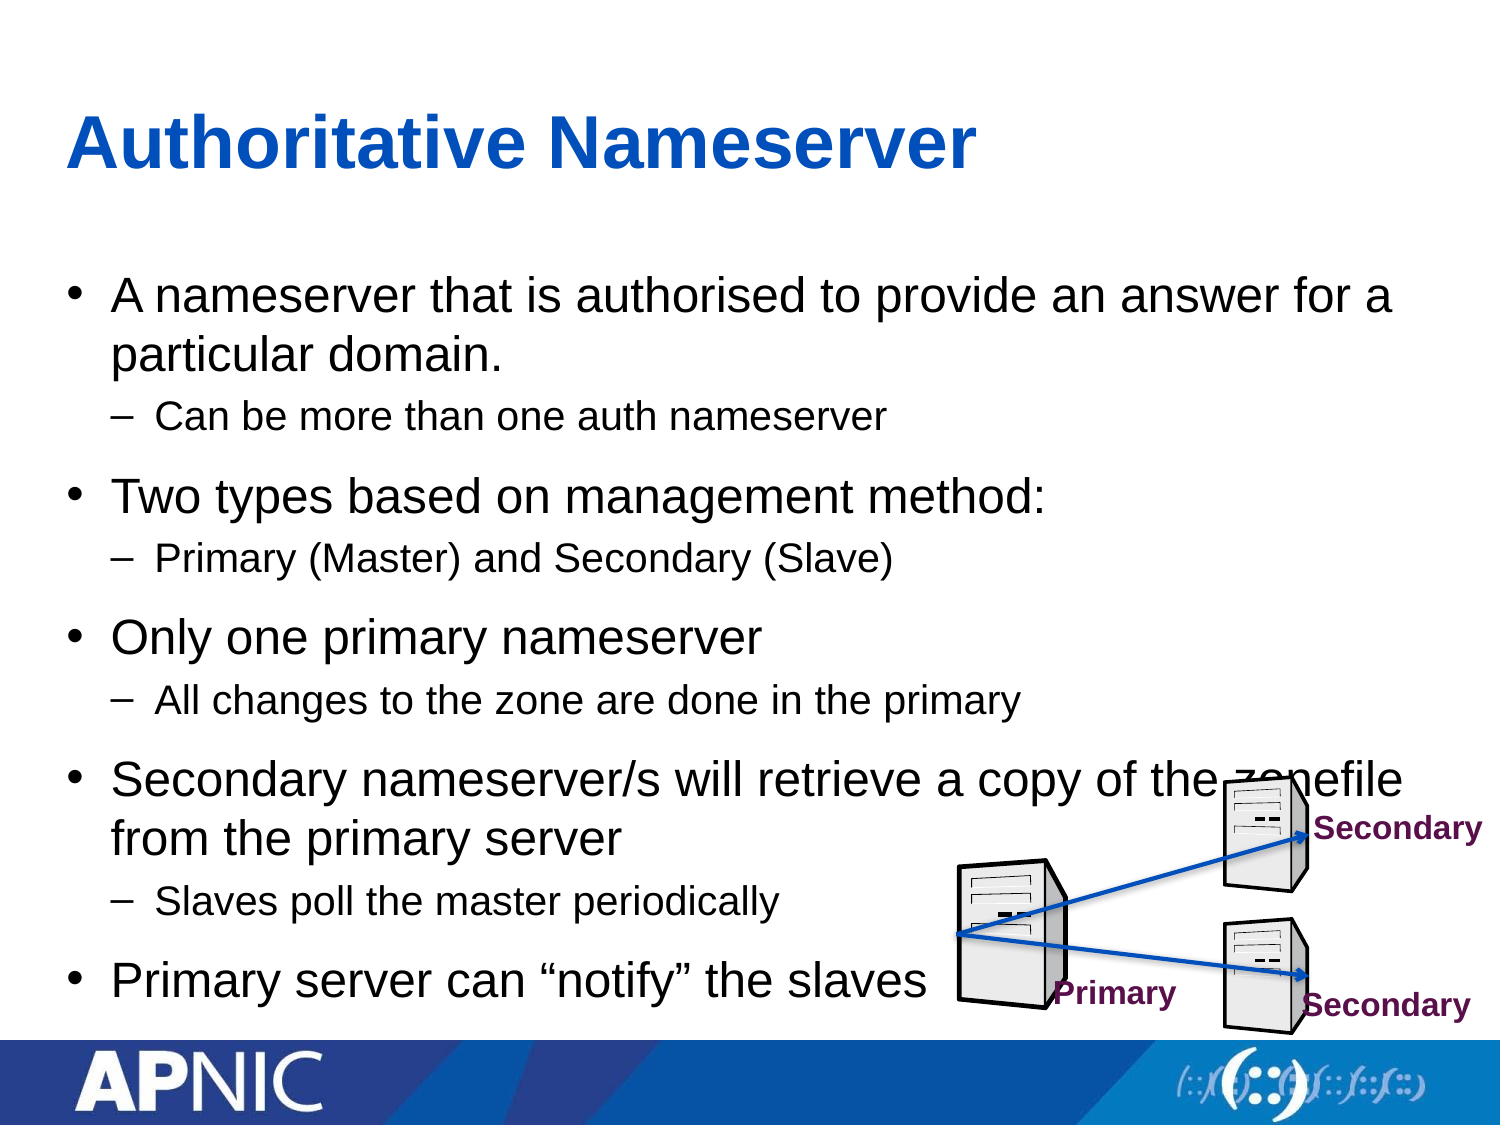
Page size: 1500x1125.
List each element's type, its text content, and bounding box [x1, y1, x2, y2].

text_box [1067, 834, 1223, 933]
title Authoritative Nameserver [64, 45, 1436, 233]
picture [1222, 774, 1310, 894]
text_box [1067, 933, 1223, 977]
picture [0, 1040, 1500, 1125]
text_box Secondary [1314, 798, 1498, 854]
text_box Secondary [1314, 975, 1487, 1031]
picture [1222, 916, 1310, 1036]
text_box Primary [1067, 985, 1192, 1019]
picture [956, 857, 1069, 1011]
list A nameserver that is authorised to provide an answer for a particular domain. Can be more than one auth nameserver Two types based on management method: Primary (Master) and Secondary (Slave) Only one primary nameserver All changes to the zone are done in the primary Secondary nameserver/s will retrieve a copy of the zonefile from the primary server Slaves poll the master periodically Primary server can “notify” the slaves [66, 262, 1437, 1012]
